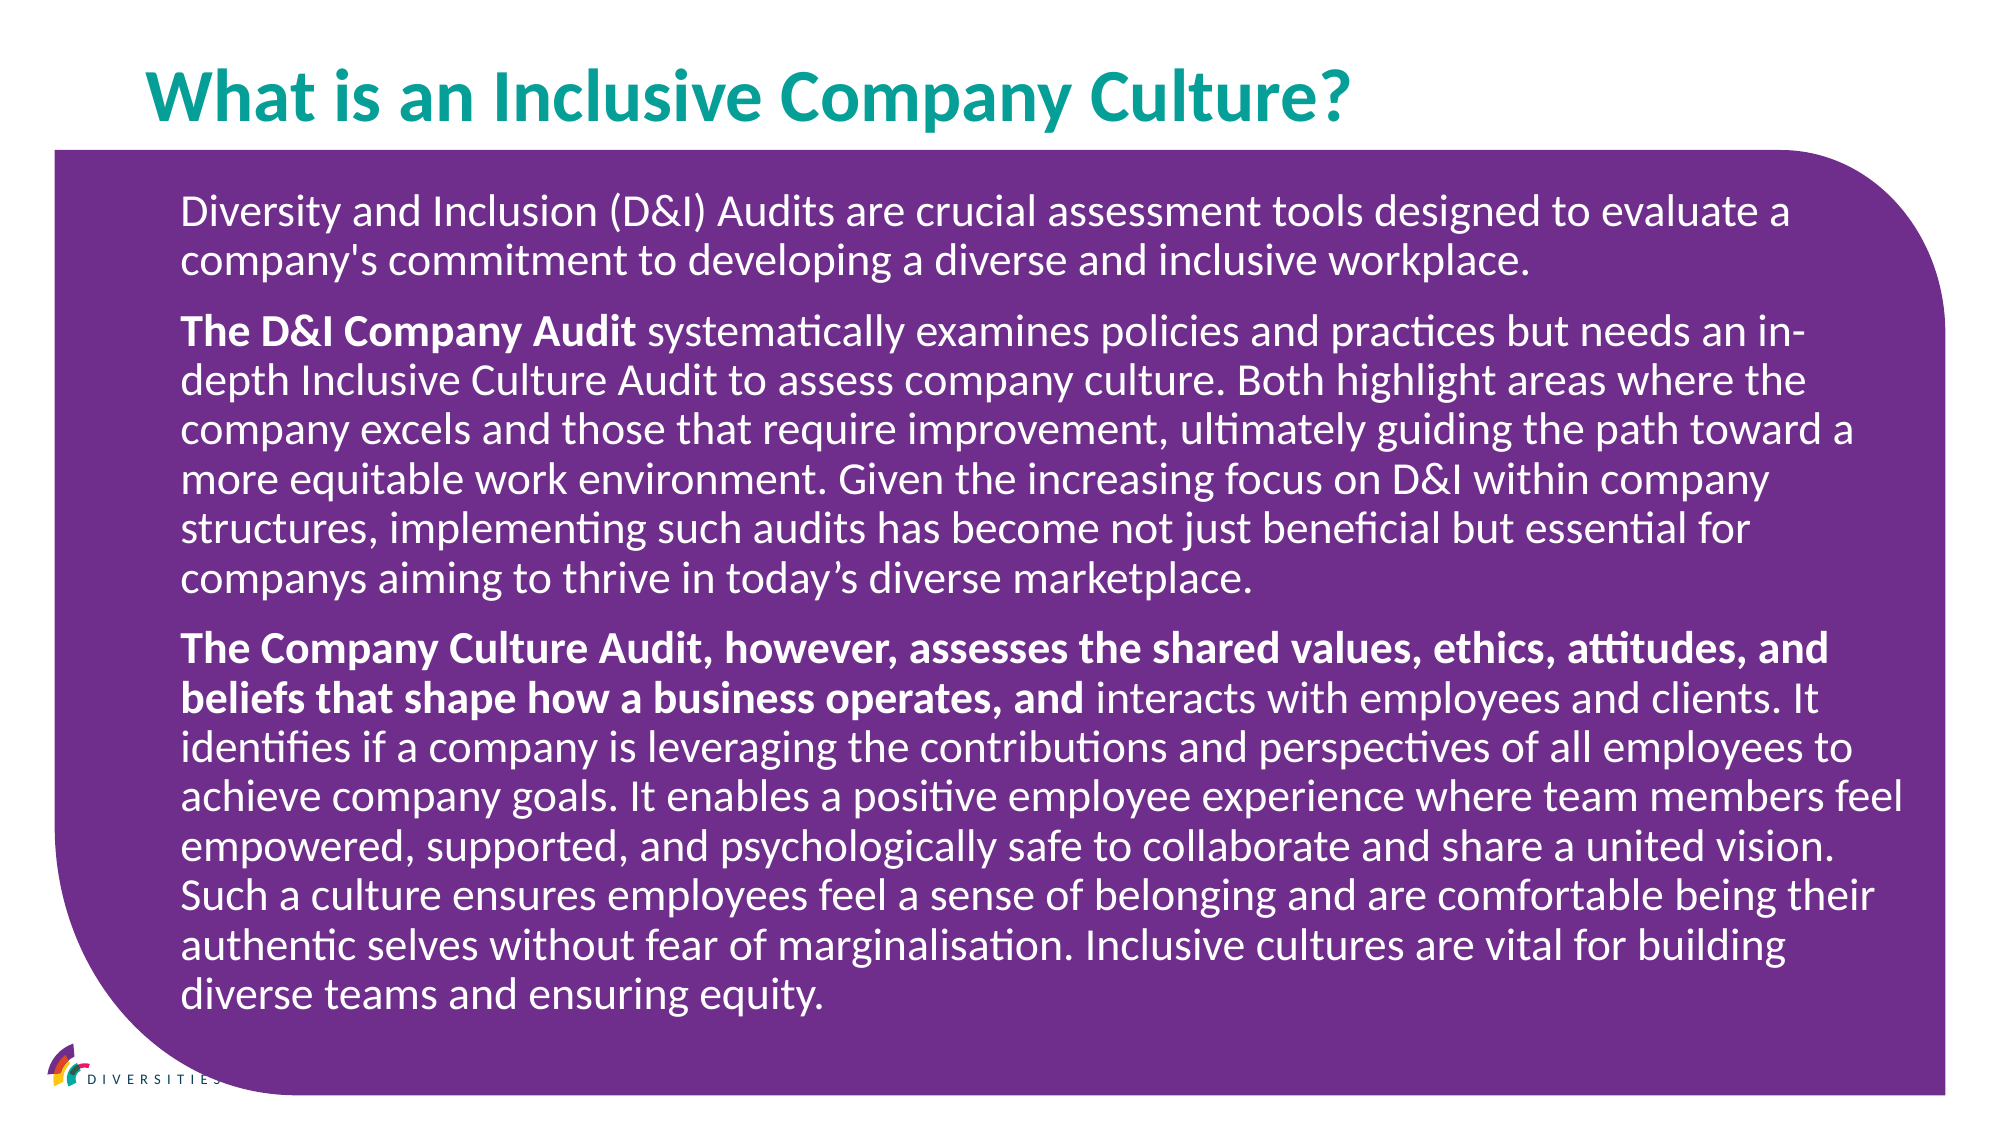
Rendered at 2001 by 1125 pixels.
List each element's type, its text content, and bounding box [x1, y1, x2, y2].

list Diversity and Inclusion (D&I) Audits are crucial assessment tools designed to evaluate a company's commitment to developing a diverse and inclusive workplace. The D&I Company Audit systematically examines policies and practices but needs an in-depth Inclusive Culture Audit to assess company culture. Both highlight areas where the company excels and those that require improvement, ultimately guiding the path toward a more equitable work environment. Given the increasing focus on D&I within company structures, implementing such audits has become not just beneficial but essential for companys aiming to thrive in today’s diverse marketplace. The Company Culture Audit, however, assesses the shared values, ethics, attitudes, and beliefs that shape how a business operates, and interacts with employees and clients. It identifies if a company is leveraging the contributions and perspectives of all employees to achieve company goals. It enables a positive employee experience where team members feel empowered, supported, and psychologically safe to collaborate and share a united vision. Such a culture ensures employees feel a sense of belonging and are comfortable being their authentic selves without fear of marginalisation. Inclusive cultures are vital for building diverse teams and ensuring equity. [165, 179, 1922, 744]
list What is an Inclusive Company Culture? [130, 49, 1869, 182]
